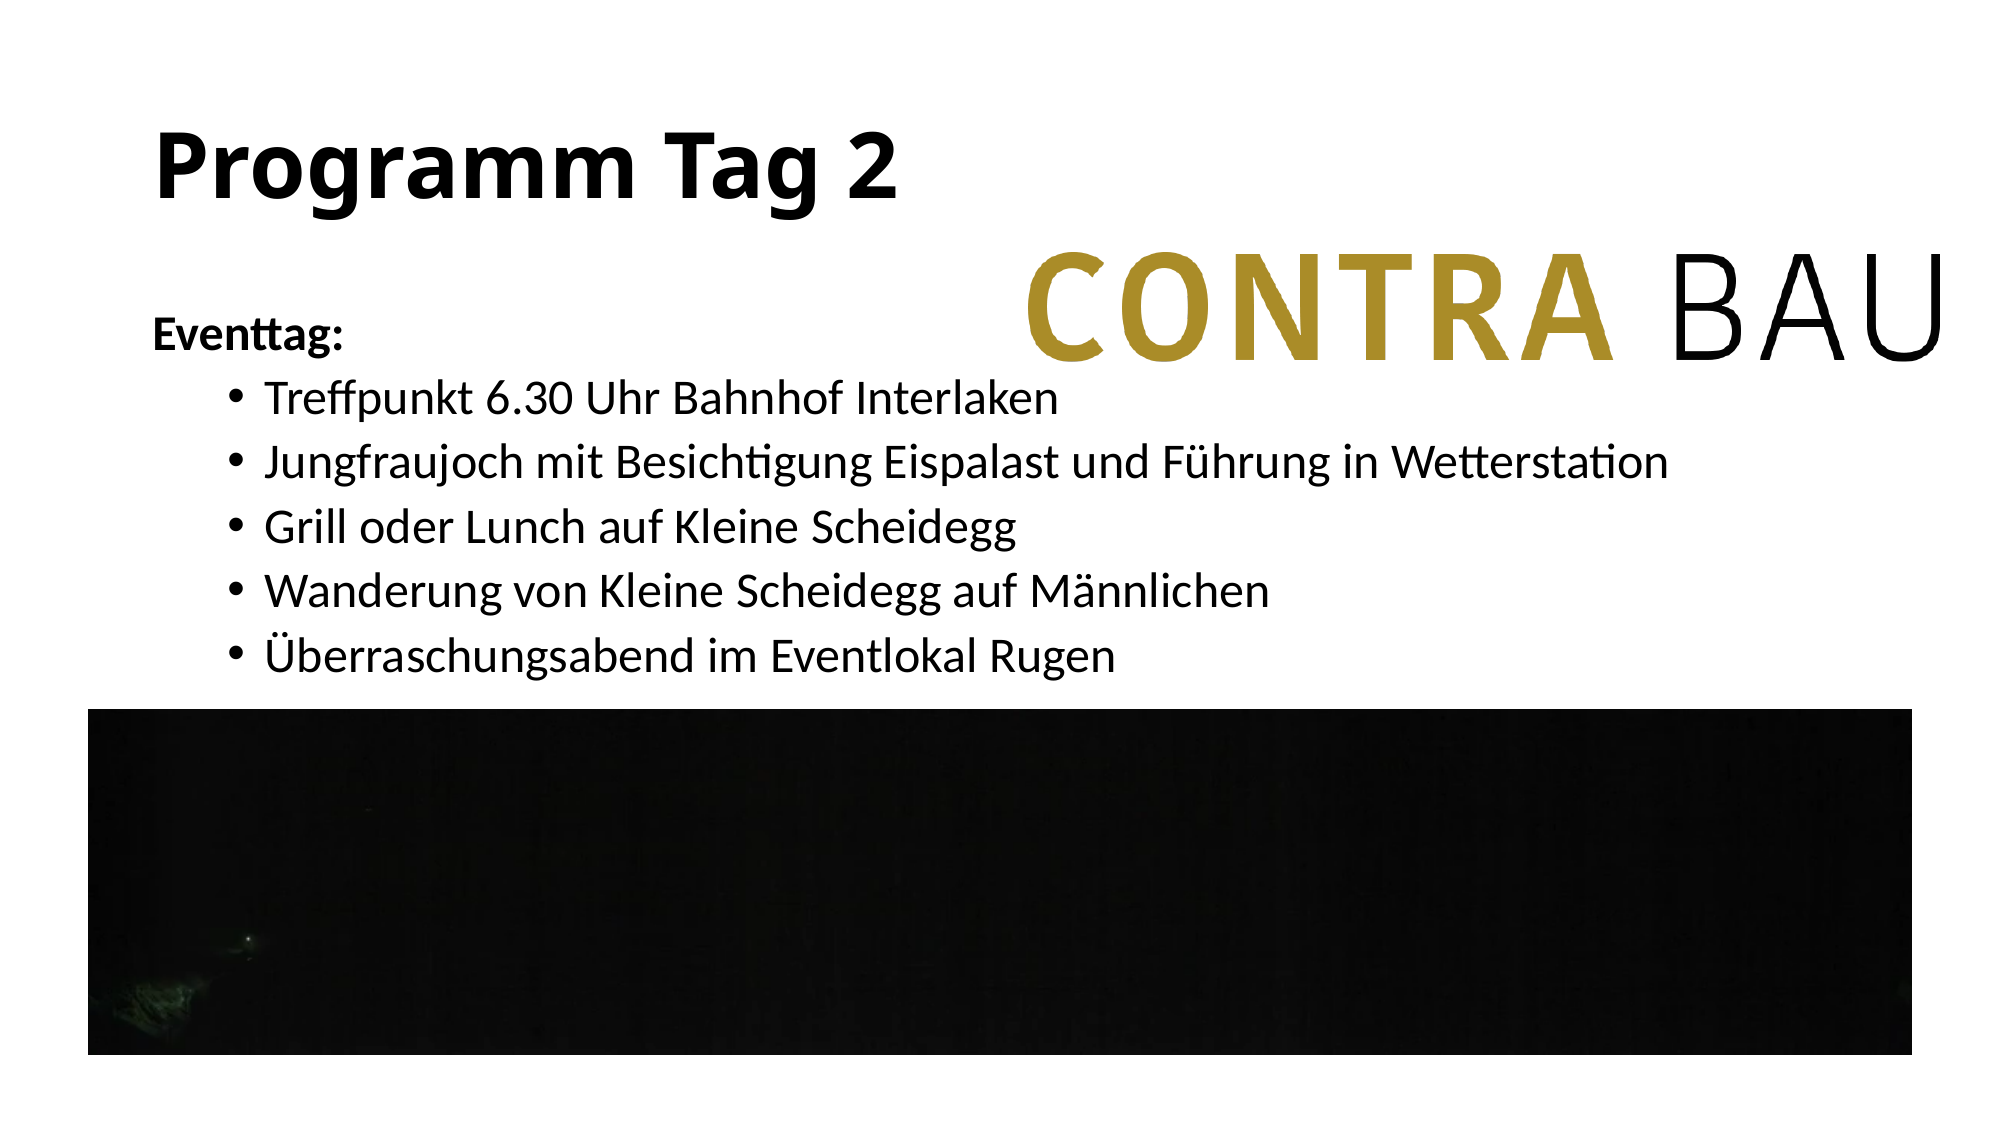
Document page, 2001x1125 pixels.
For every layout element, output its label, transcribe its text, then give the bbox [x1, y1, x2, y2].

title Programm Tag 2 [137, 59, 1863, 278]
list Eventtag: Treffpunkt 6.30 Uhr Bahnhof Interlaken Jungfraujoch mit Besichtigung Eispalast und Führung in Wetterstation Grill oder Lunch auf Kleine Scheidegg Wanderung von Kleine Scheidegg auf Männlichen Überraschungsabend im Eventlokal Rugen [137, 299, 1863, 708]
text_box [87, 708, 1913, 1056]
picture [989, 158, 1980, 455]
